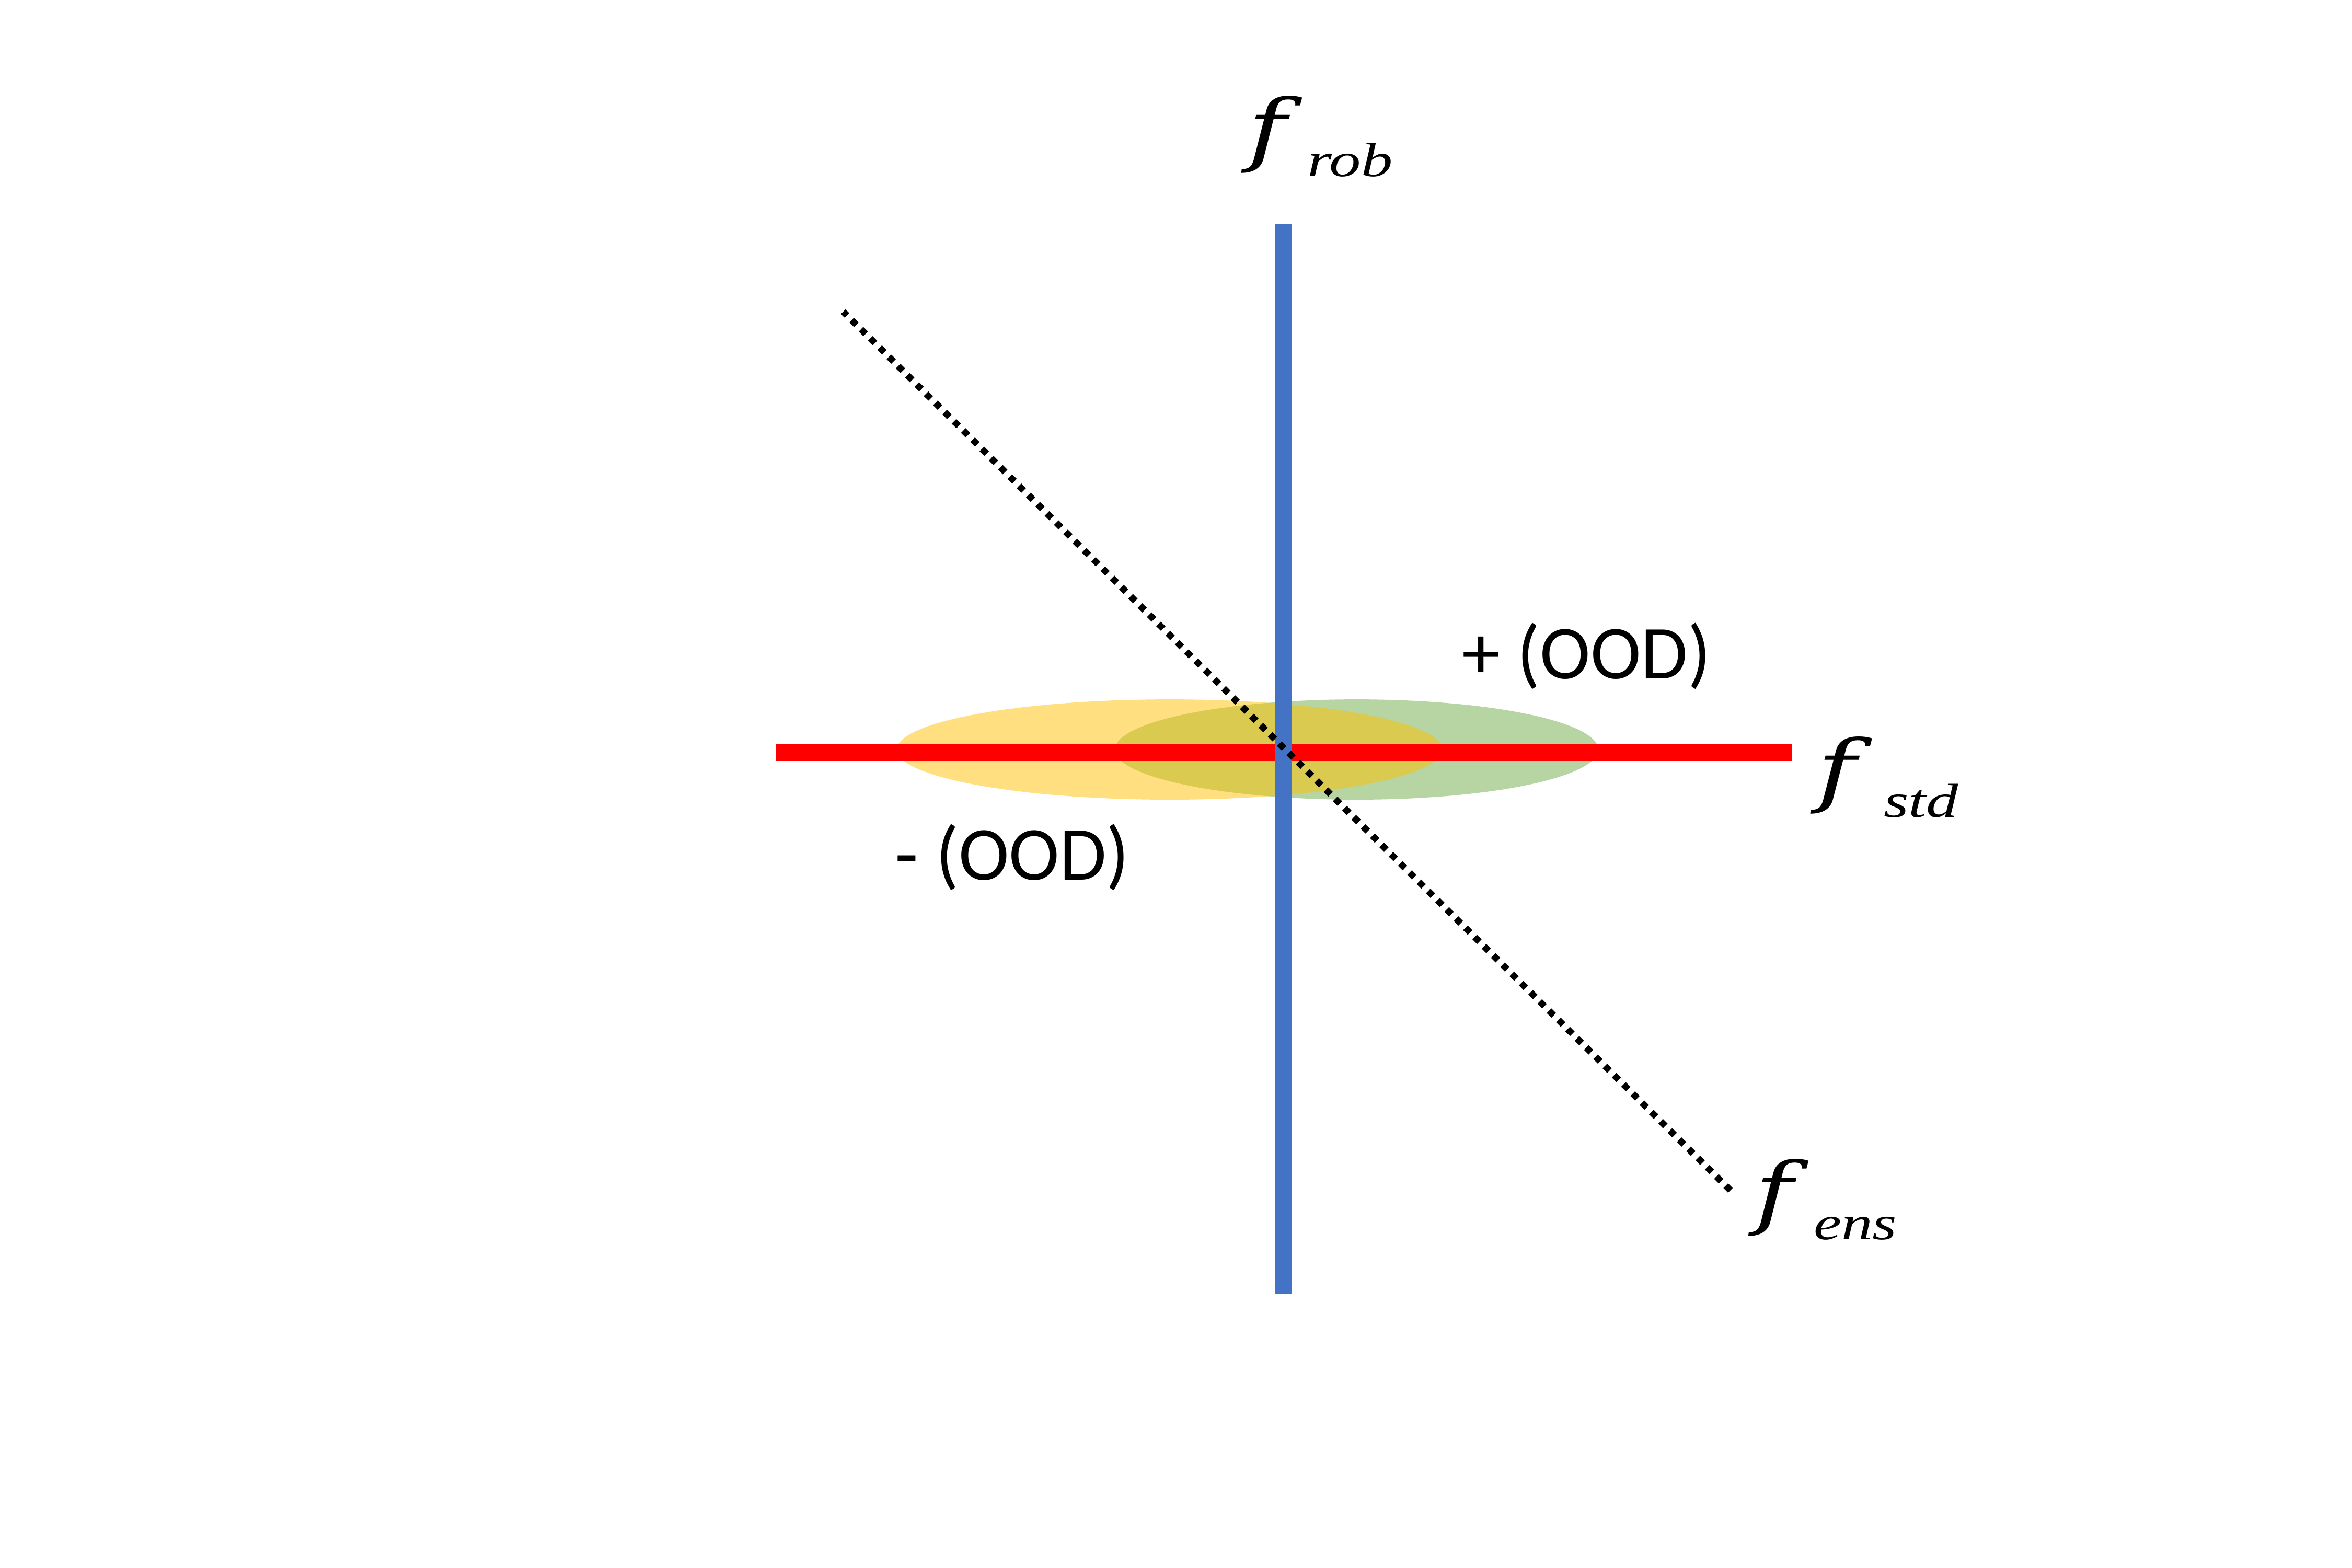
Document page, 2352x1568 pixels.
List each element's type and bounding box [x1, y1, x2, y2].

text_box [843, 312, 1731, 1191]
